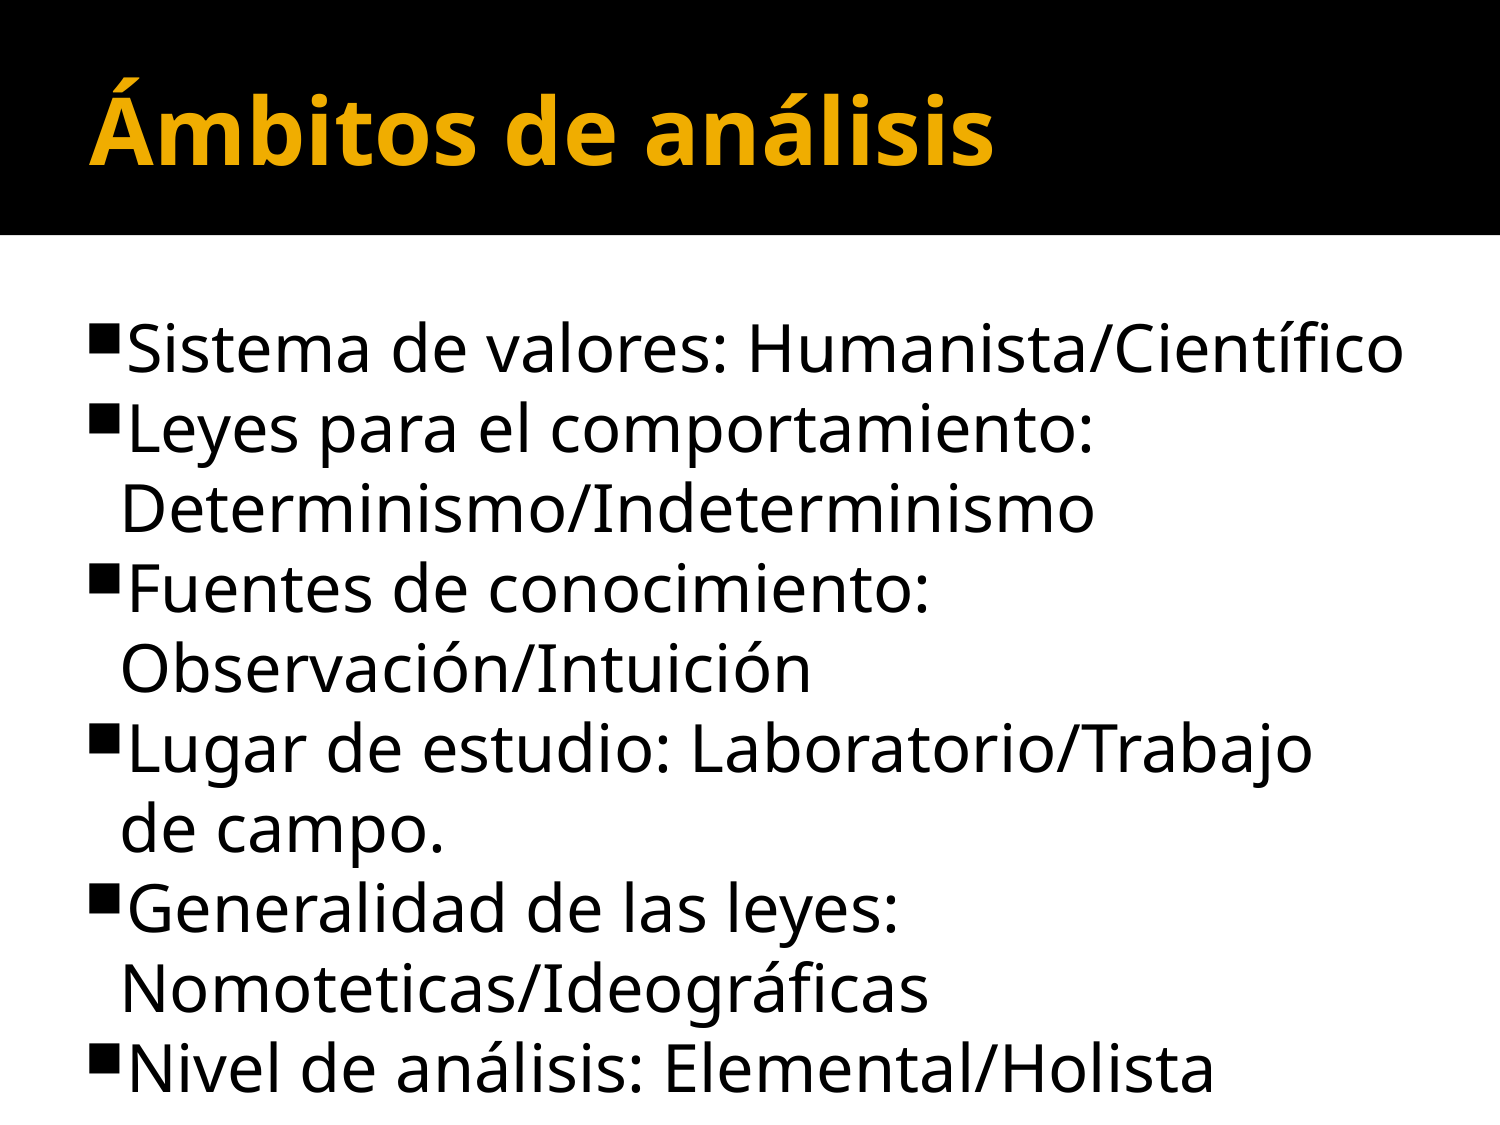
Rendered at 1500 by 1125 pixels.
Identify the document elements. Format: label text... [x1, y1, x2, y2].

text_box Ámbitos de análisis [75, 25, 1425, 231]
text_box Sistema de valores: Humanista/Científico Leyes para el comportamiento: Determinismo/Indeterminismo Fuentes de conocimiento: Observación/Intuición Lugar de estudio: Laboratorio/Trabajo de campo. Generalidad de las leyes: Nomoteticas/Ideográficas Nivel de análisis: Elemental/Holista [75, 291, 1425, 1050]
